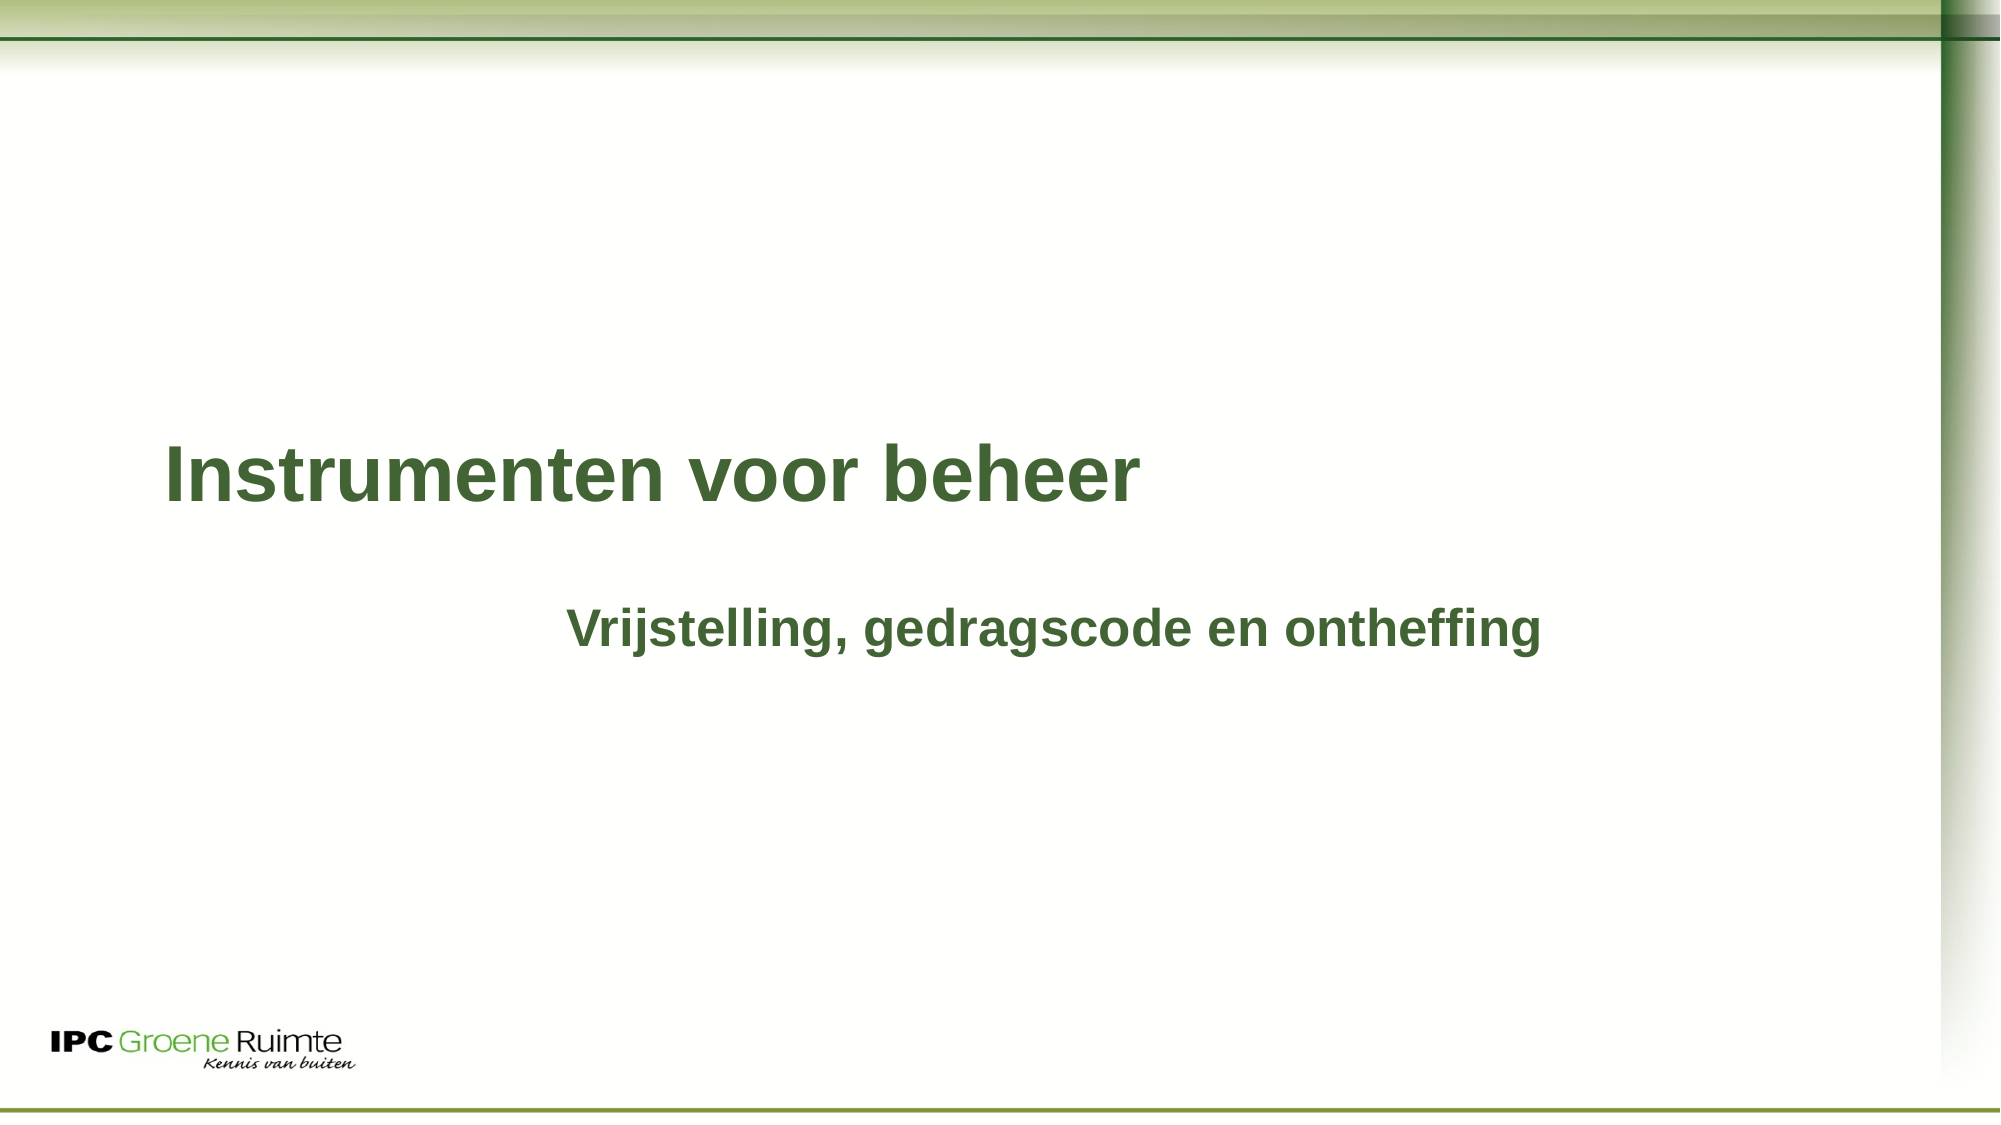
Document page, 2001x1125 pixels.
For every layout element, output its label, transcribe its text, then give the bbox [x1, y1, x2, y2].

picture [0, 0, 2000, 1125]
subtitle Vrijstelling, gedragscode en ontheffing [468, 586, 1656, 750]
title Instrumenten voor beheer [149, 349, 1851, 591]
